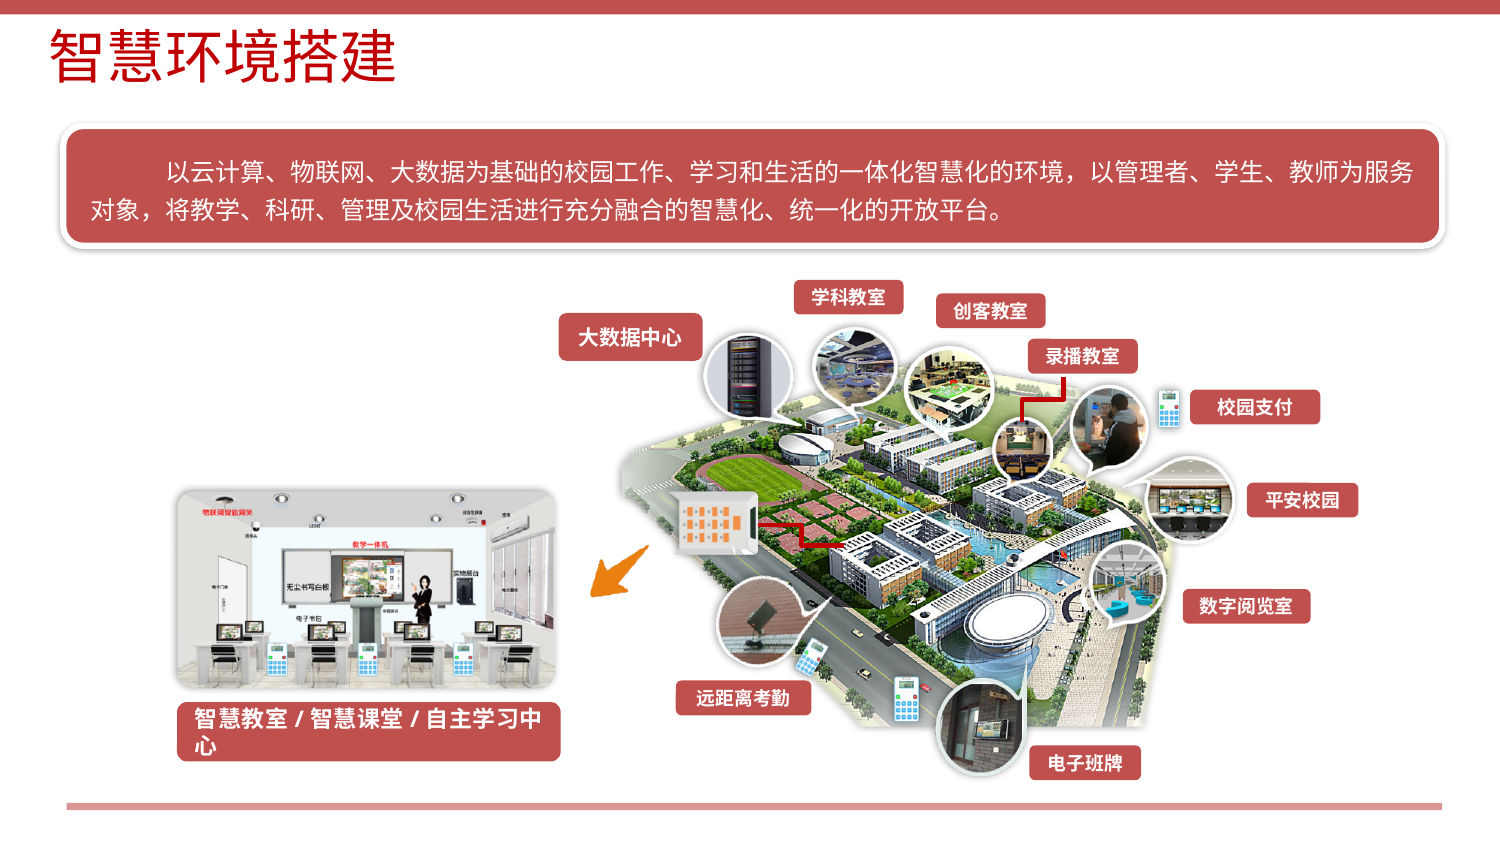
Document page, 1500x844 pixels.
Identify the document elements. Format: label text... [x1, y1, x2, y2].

text_box 大数据中心 [556, 310, 616, 363]
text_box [62, 125, 1443, 247]
picture [176, 490, 556, 689]
picture [589, 539, 650, 600]
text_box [621, 290, 1311, 778]
text_box 智慧教室/智慧课堂/自主学习中心 [174, 699, 563, 764]
text_box 平安校园 [1316, 480, 1361, 520]
text_box 校园支付 [1316, 387, 1323, 427]
text_box 学科教室 [791, 277, 906, 289]
text_box 智慧环境搭建 [37, 15, 1317, 95]
text_box [64, 800, 1445, 813]
